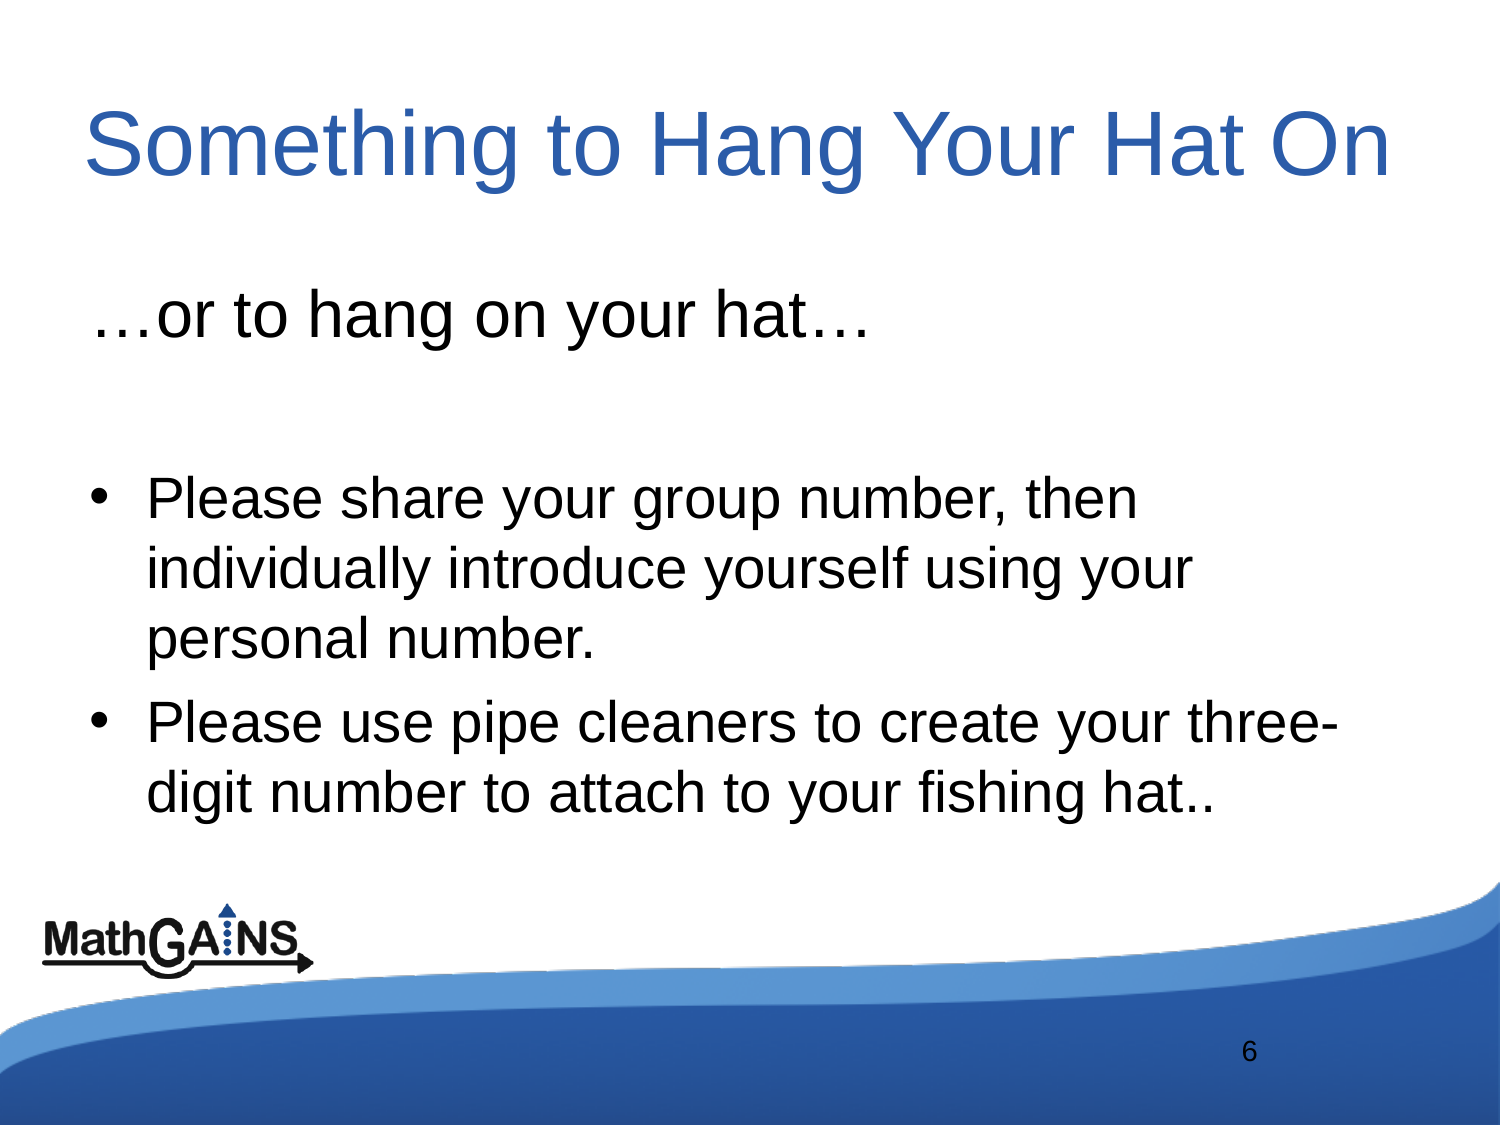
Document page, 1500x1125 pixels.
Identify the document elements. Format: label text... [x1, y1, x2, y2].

slide_number 6 [1223, 1023, 1277, 1075]
list …or to hang on your hat… Please share your group number, then individually introduce yourself using your personal number. Please use pipe cleaners to create your three-digit number to attach to your fishing hat.. [74, 261, 1426, 963]
picture [0, 878, 1500, 1125]
title Something to Hang Your Hat On [74, 14, 1426, 261]
